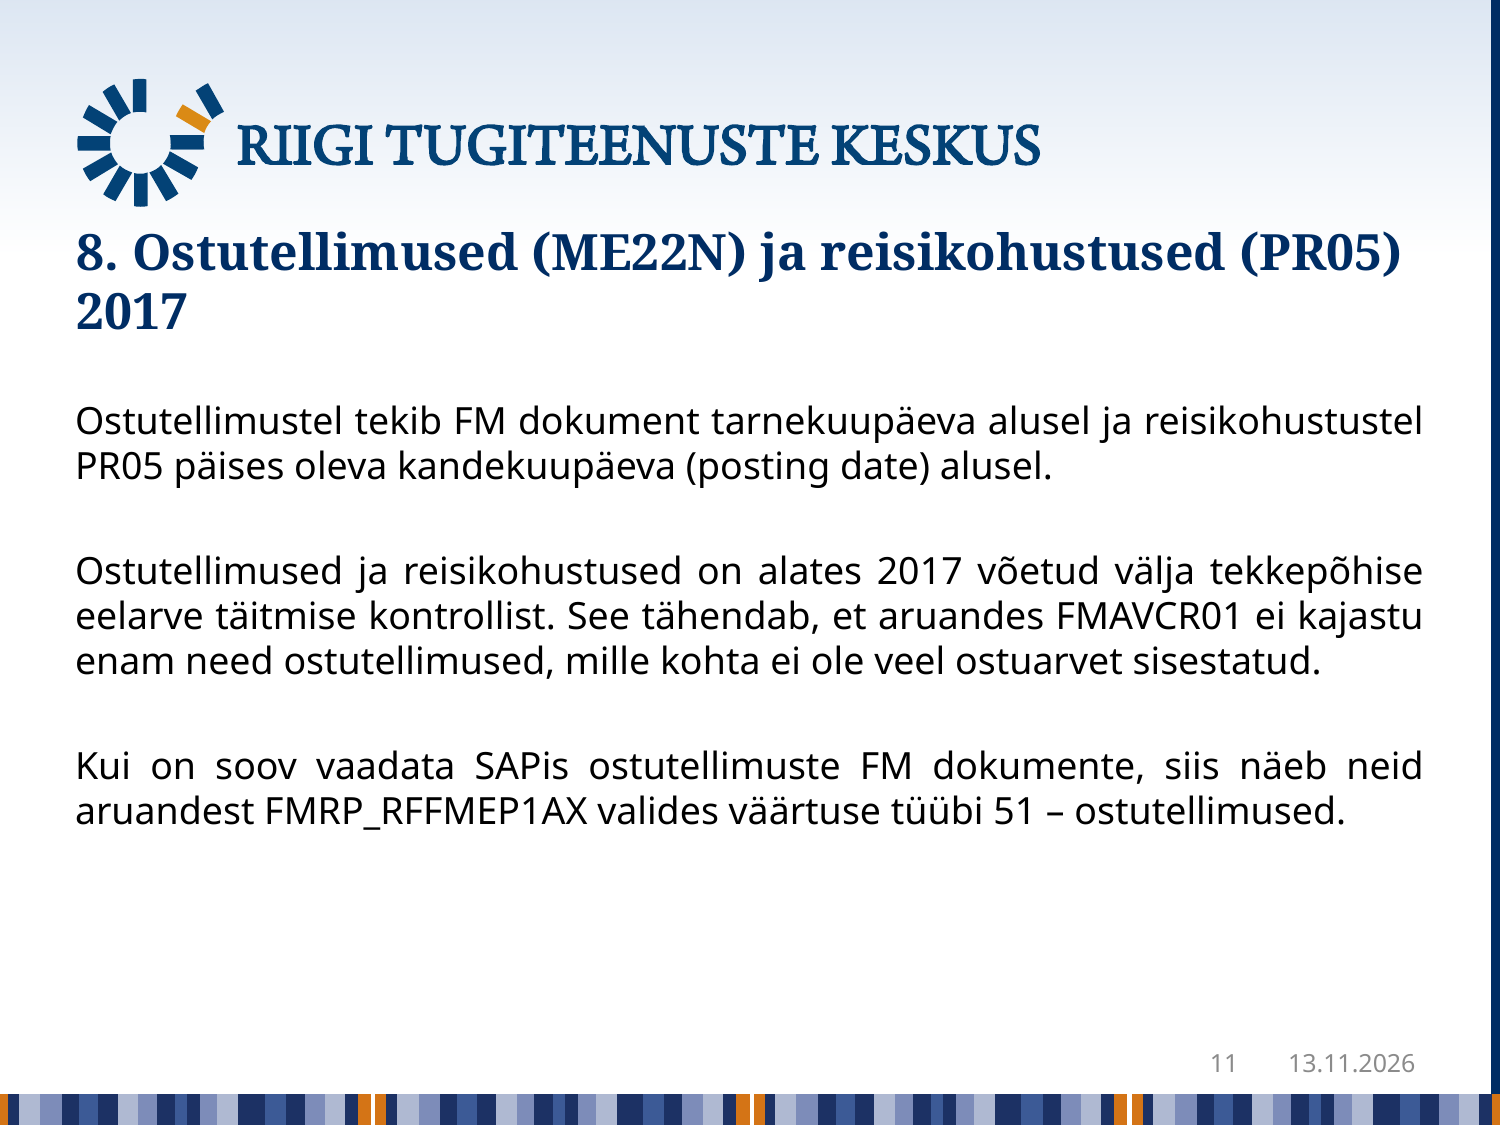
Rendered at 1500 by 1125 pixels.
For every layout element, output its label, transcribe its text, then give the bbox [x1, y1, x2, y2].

list Ostutellimustel tekib FM dokument tarnekuupäeva alusel ja reisikohustustel PR05 päises oleva kandekuupäeva (posting date) alusel. Ostutellimused ja reisikohustused on alates 2017 võetud välja tekkepõhise eelarve täitmise kontrollist. See tähendab, et aruandes FMAVCR01 ei kajastu enam need ostutellimused, mille kohta ei ole veel ostuarvet sisestatud. Kui on soov vaadata SAPis ostutellimuste FM dokumente, siis näeb neid aruandest FMRP_RFFMEP1AX valides väärtuse tüübi 51 – ostutellimused. [75, 397, 1425, 1012]
title 8. Ostutellimused (ME22N) ja reisikohustused (PR05) 2017 [76, 219, 1427, 360]
slide_number 11 [1139, 1035, 1254, 1095]
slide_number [1269, 1035, 1431, 1095]
